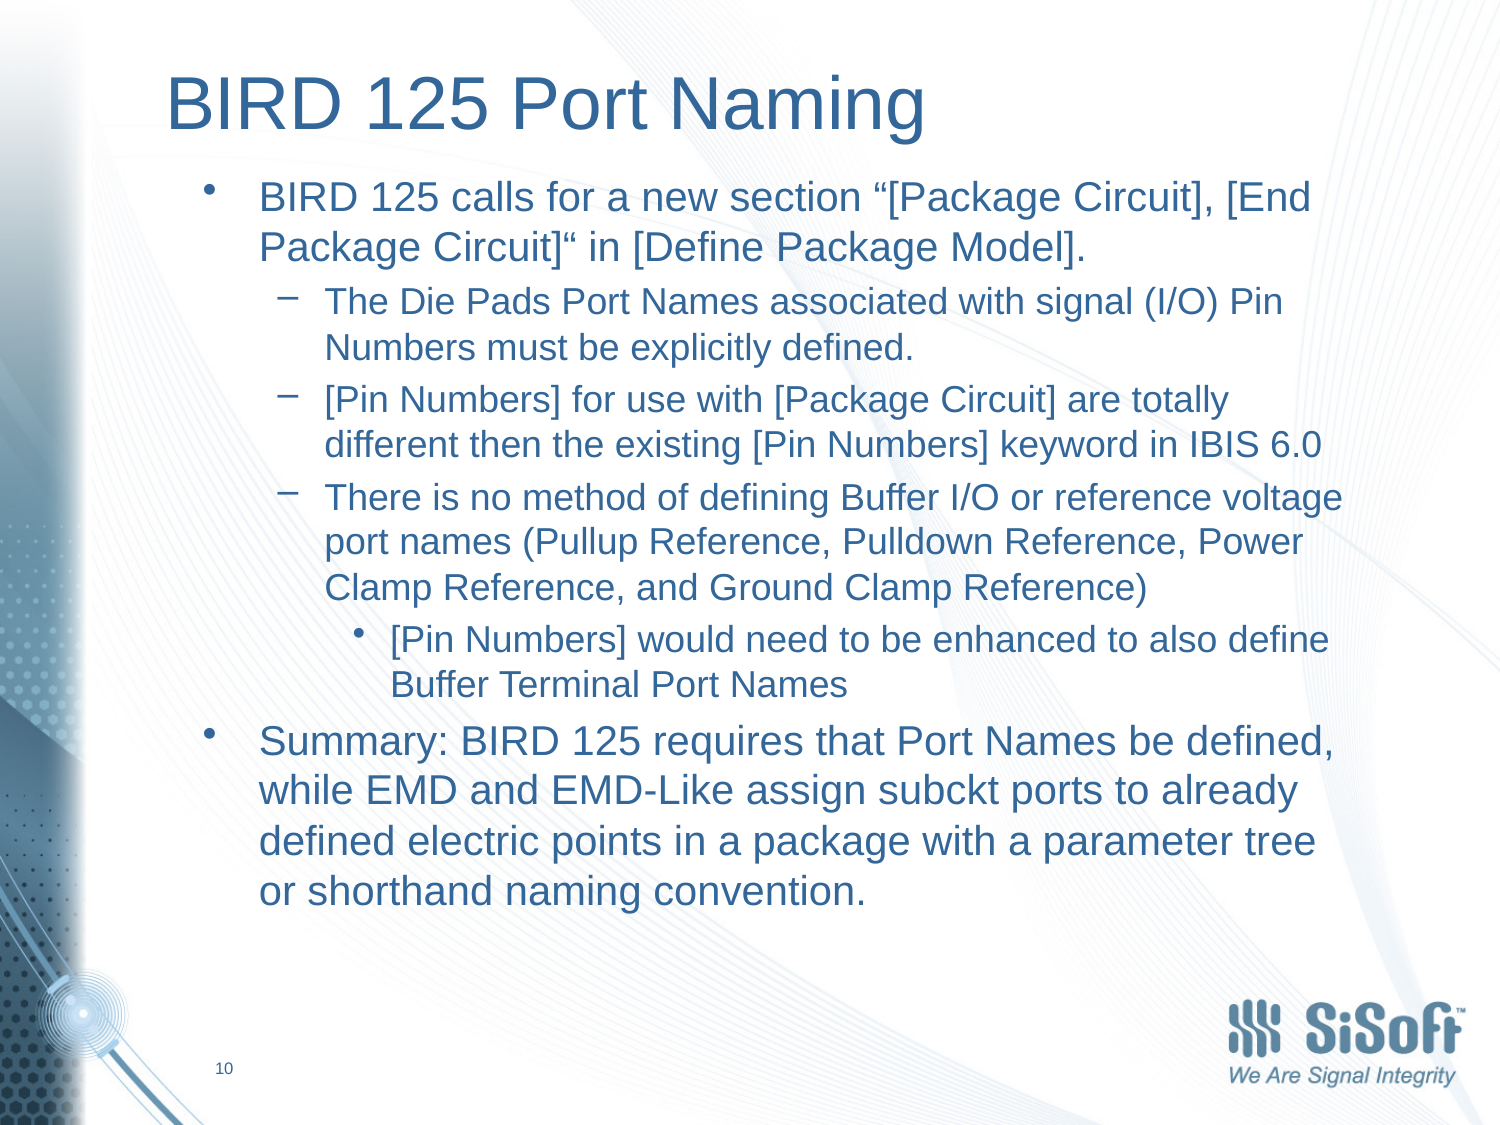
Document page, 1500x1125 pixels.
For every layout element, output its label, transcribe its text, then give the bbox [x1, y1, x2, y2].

title BIRD 125 Port Naming [150, 24, 1300, 175]
list BIRD 125 calls for a new section “[Package Circuit], [End Package Circuit]“ in [Define Package Model]. The Die Pads Port Names associated with signal (I/O) Pin Numbers must be explicitly defined. [Pin Numbers] for use with [Package Circuit] are totally different then the existing [Pin Numbers] keyword in IBIS 6.0 There is no method of defining Buffer I/O or reference voltage port names (Pullup Reference, Pulldown Reference, Power Clamp Reference, and Ground Clamp Reference) [Pin Numbers] would need to be enhanced to also define Buffer Terminal Port Names Summary: BIRD 125 requires that Port Names be defined, while EMD and EMD-Like assign subckt ports to already defined electric points in a package with a parameter tree or shorthand naming convention. [187, 162, 1363, 963]
picture [0, 0, 1500, 1125]
footer 10 [200, 1050, 975, 1104]
